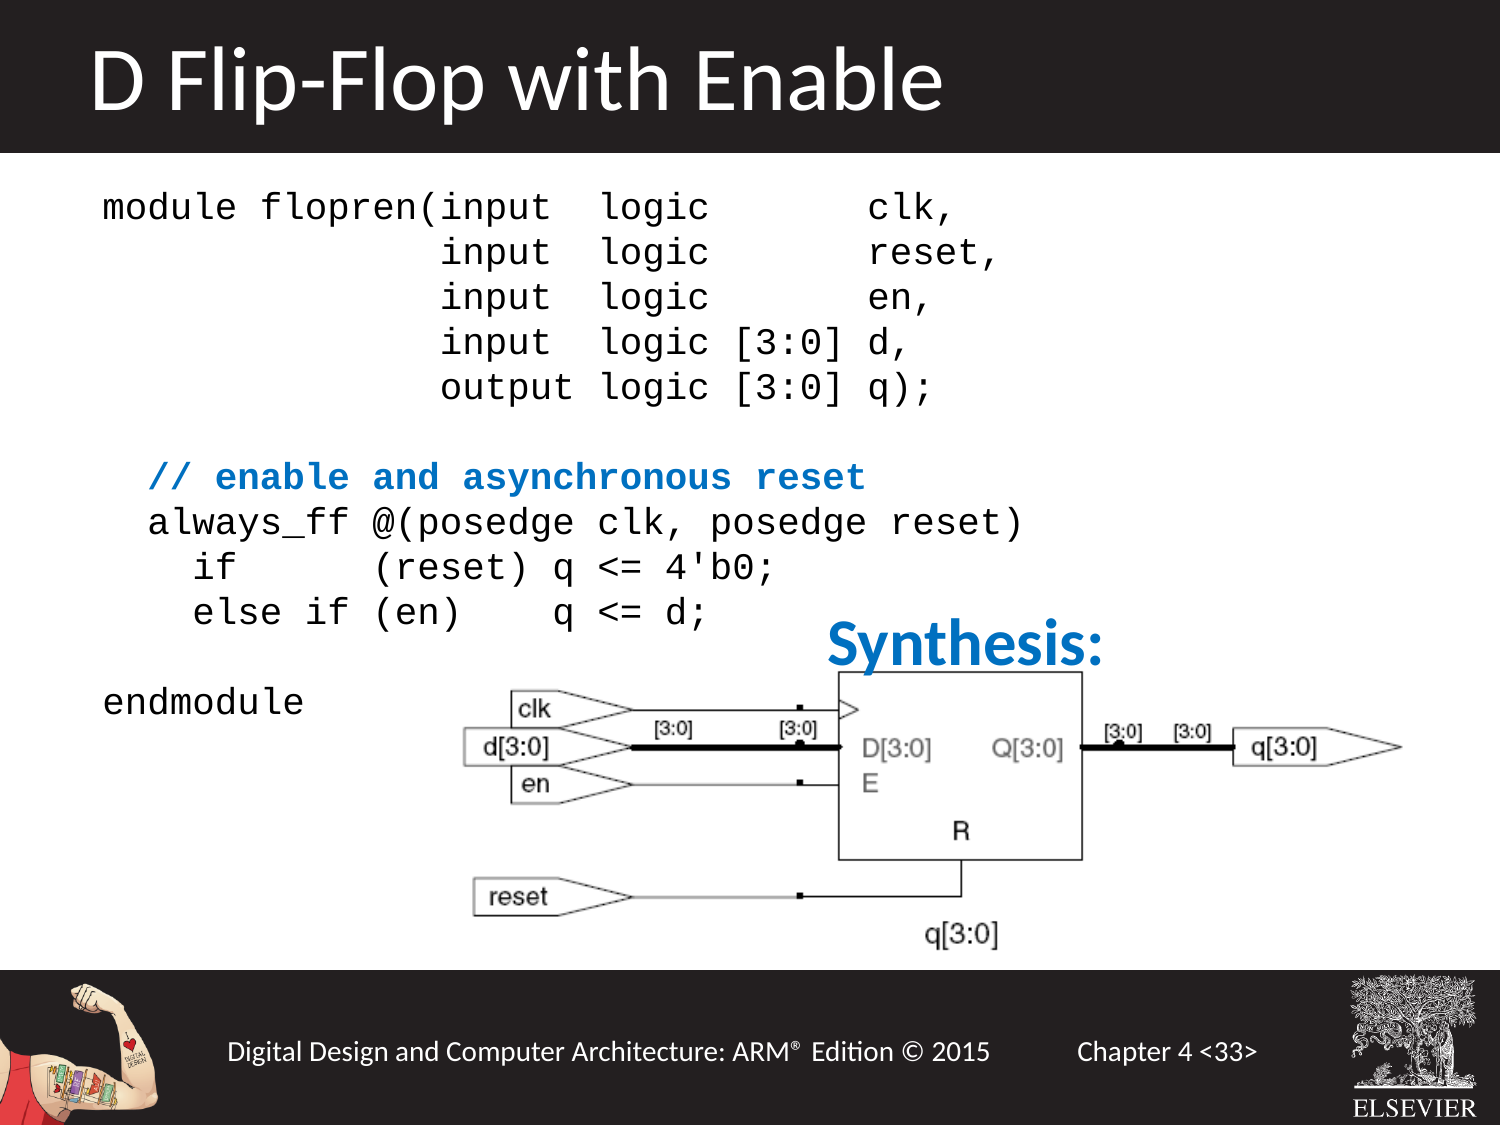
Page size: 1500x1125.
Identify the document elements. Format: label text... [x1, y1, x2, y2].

text_box D Flip-Flop with Enable [75, 11, 1375, 136]
picture [1350, 974, 1477, 1117]
text_box module flopren(input logic clk, input logic reset, input logic en, input logic [3:0] d, output logic [3:0] q); // enable and asynchronous reset always_ff @(posedge clk, posedge reset) if (reset) q <= 4'b0; else if (en) q <= d; endmodule [87, 174, 1475, 775]
text_box [112, 200, 1438, 1050]
picture [0, 979, 163, 1125]
text_box Synthesis: [812, 591, 1163, 660]
picture [424, 662, 1426, 956]
